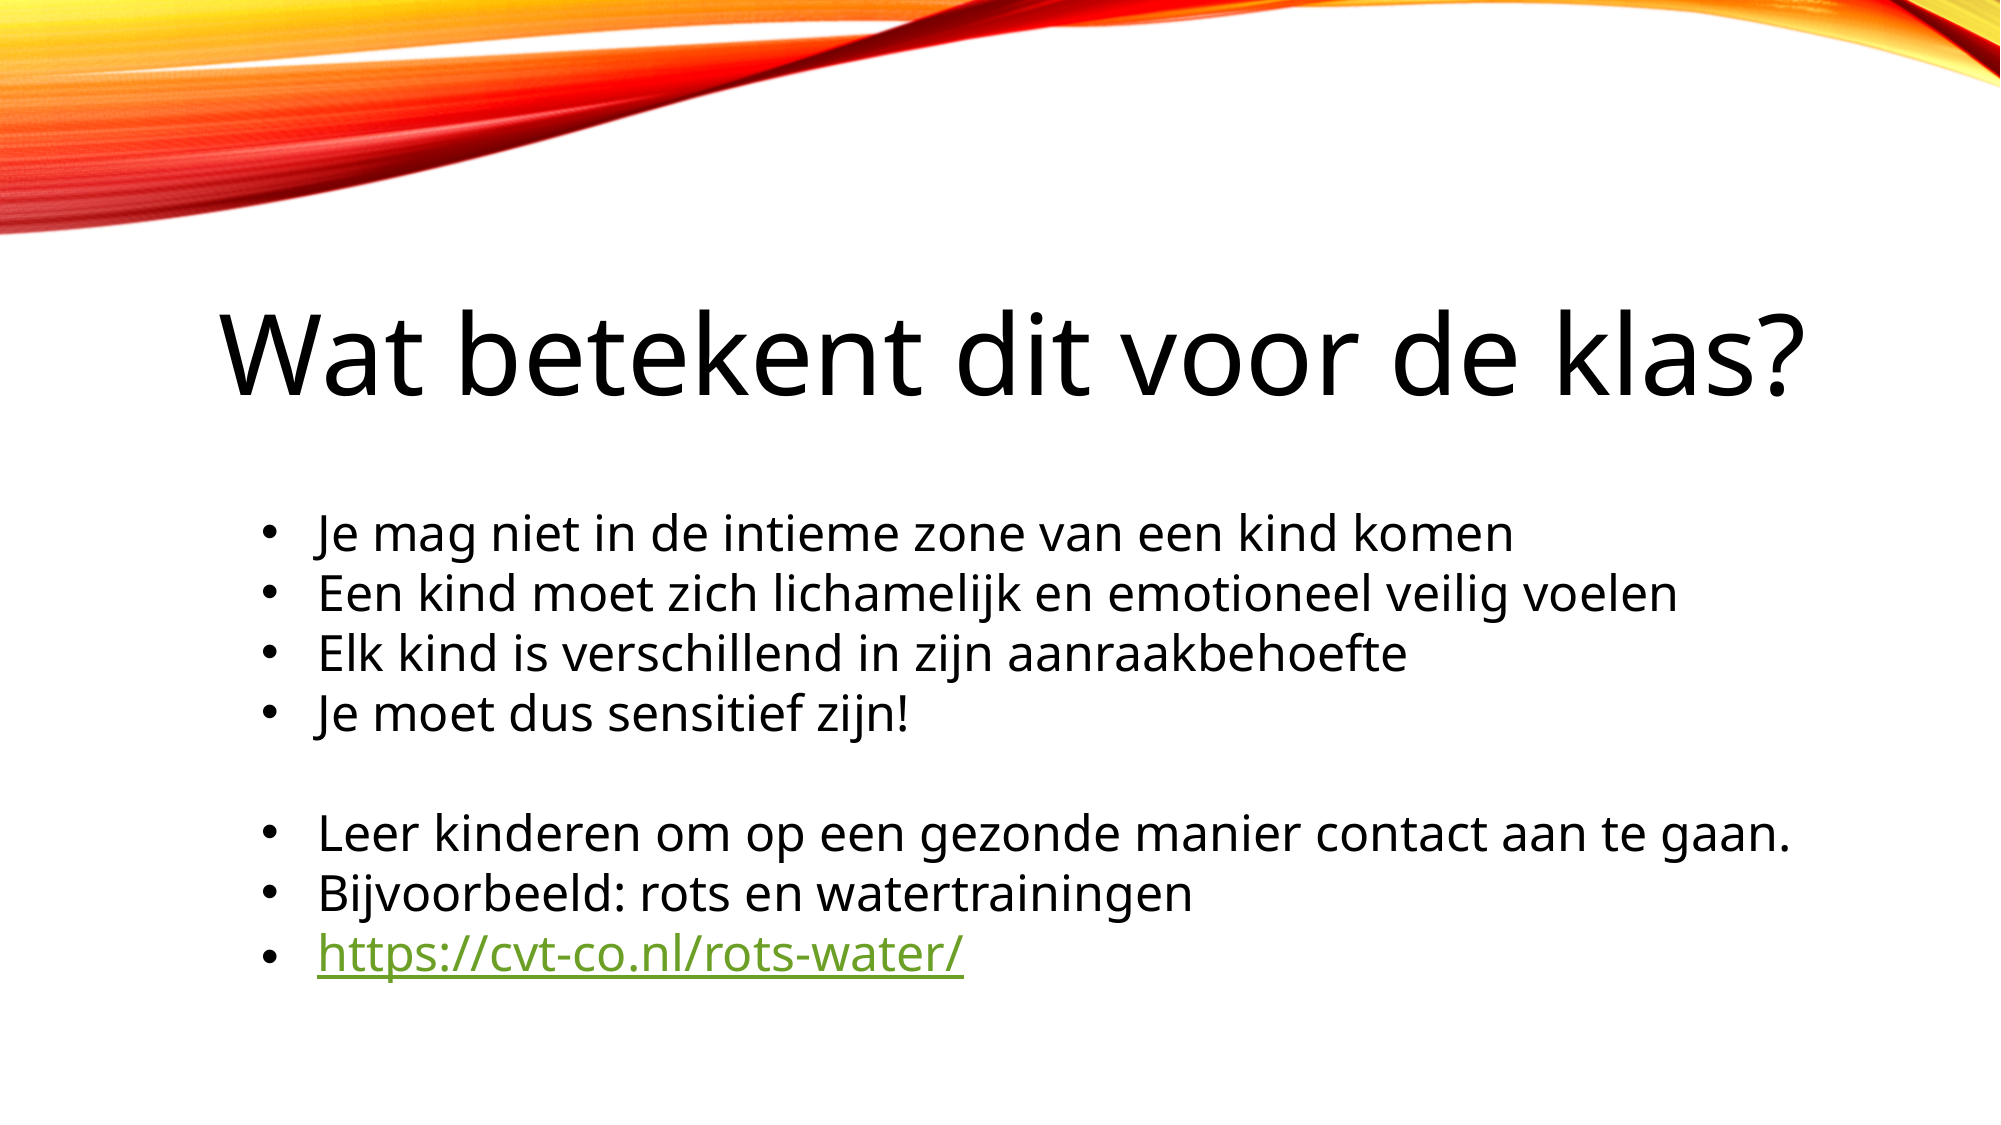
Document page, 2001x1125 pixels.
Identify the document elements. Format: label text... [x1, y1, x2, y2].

picture [0, 0, 2000, 237]
text_box Je mag niet in de intieme zone van een kind komen Een kind moet zich lichamelijk en emotioneel veilig voelen Elk kind is verschillend in zijn aanraakbehoefte Je moet dus sensitief zijn! Leer kinderen om op een gezonde manier contact aan te gaan. Bijvoorbeeld: rots en watertrainingen https://cvt-co.nl/rots-water/ [246, 494, 1808, 1118]
text_box Wat betekent dit voor de klas? [203, 275, 1823, 426]
